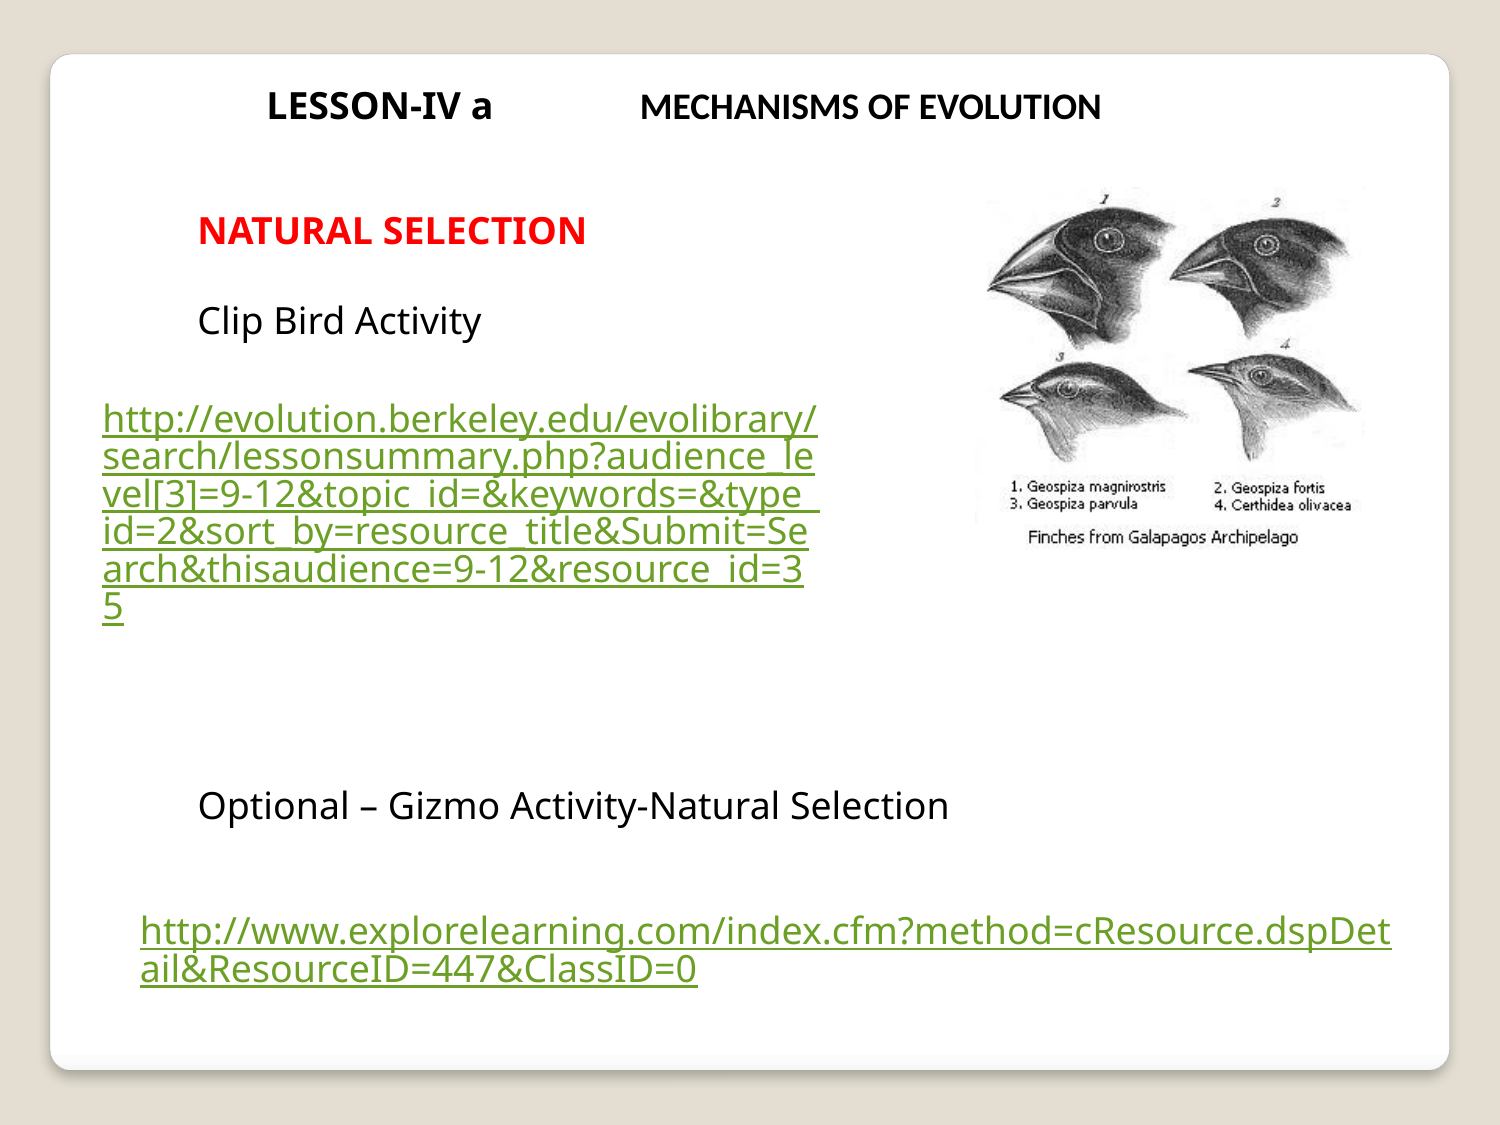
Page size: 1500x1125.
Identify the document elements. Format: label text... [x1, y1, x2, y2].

text_box http://www.explorelearning.com/index.cfm?method=cResource.dspDetail&ResourceID=447&ClassID=0 [124, 899, 1413, 966]
picture [974, 187, 1366, 557]
text_box LESSON-IV a MECHANISMS OF EVOLUTION [251, 74, 1117, 180]
text_box NATURAL SELECTION Clip Bird Activity [182, 199, 603, 350]
text_box http://evolution.berkeley.edu/evolibrary/search/lessonsummary.php?audience_level[3]=9-12&topic_id=&keywords=&type_id=2&sort_by=resource_title&Submit=Search&thisaudience=9-12&resource_id=35 [87, 387, 838, 454]
text_box Optional – Gizmo Activity-Natural Selection [183, 774, 966, 835]
